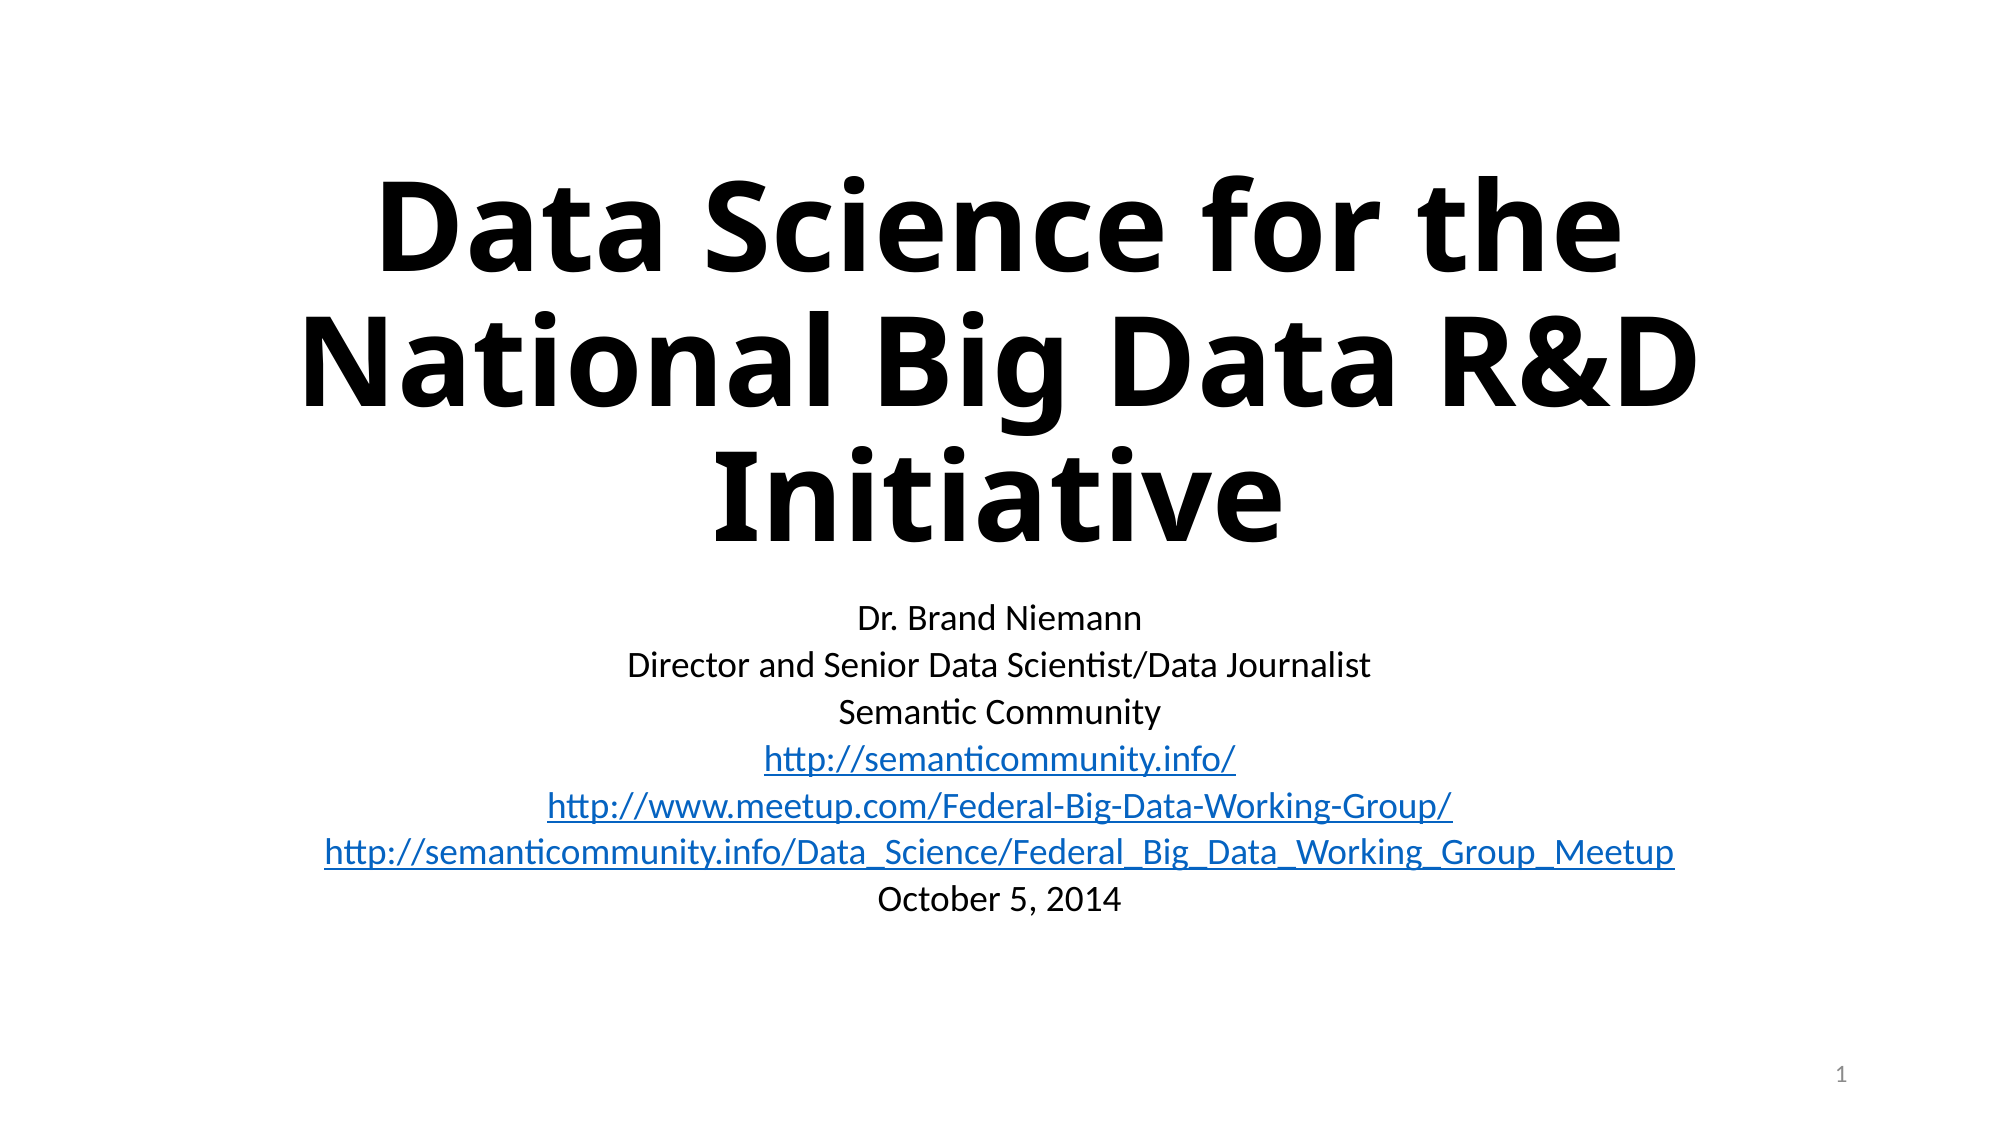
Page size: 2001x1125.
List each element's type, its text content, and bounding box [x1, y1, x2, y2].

subtitle Dr. Brand Niemann Director and Senior Data Scientist/Data Journalist Semantic Community http://semanticommunity.info/ http://www.meetup.com/Federal-Big-Data-Working-Group/ http://semanticommunity.info/Data_Science/Federal_Big_Data_Working_Group_Meetup October 5, 2014 [249, 590, 1750, 936]
slide_number 1 [1412, 1042, 1863, 1103]
title Data Science for the National Big Data R&D Initiative [249, 184, 1750, 576]
